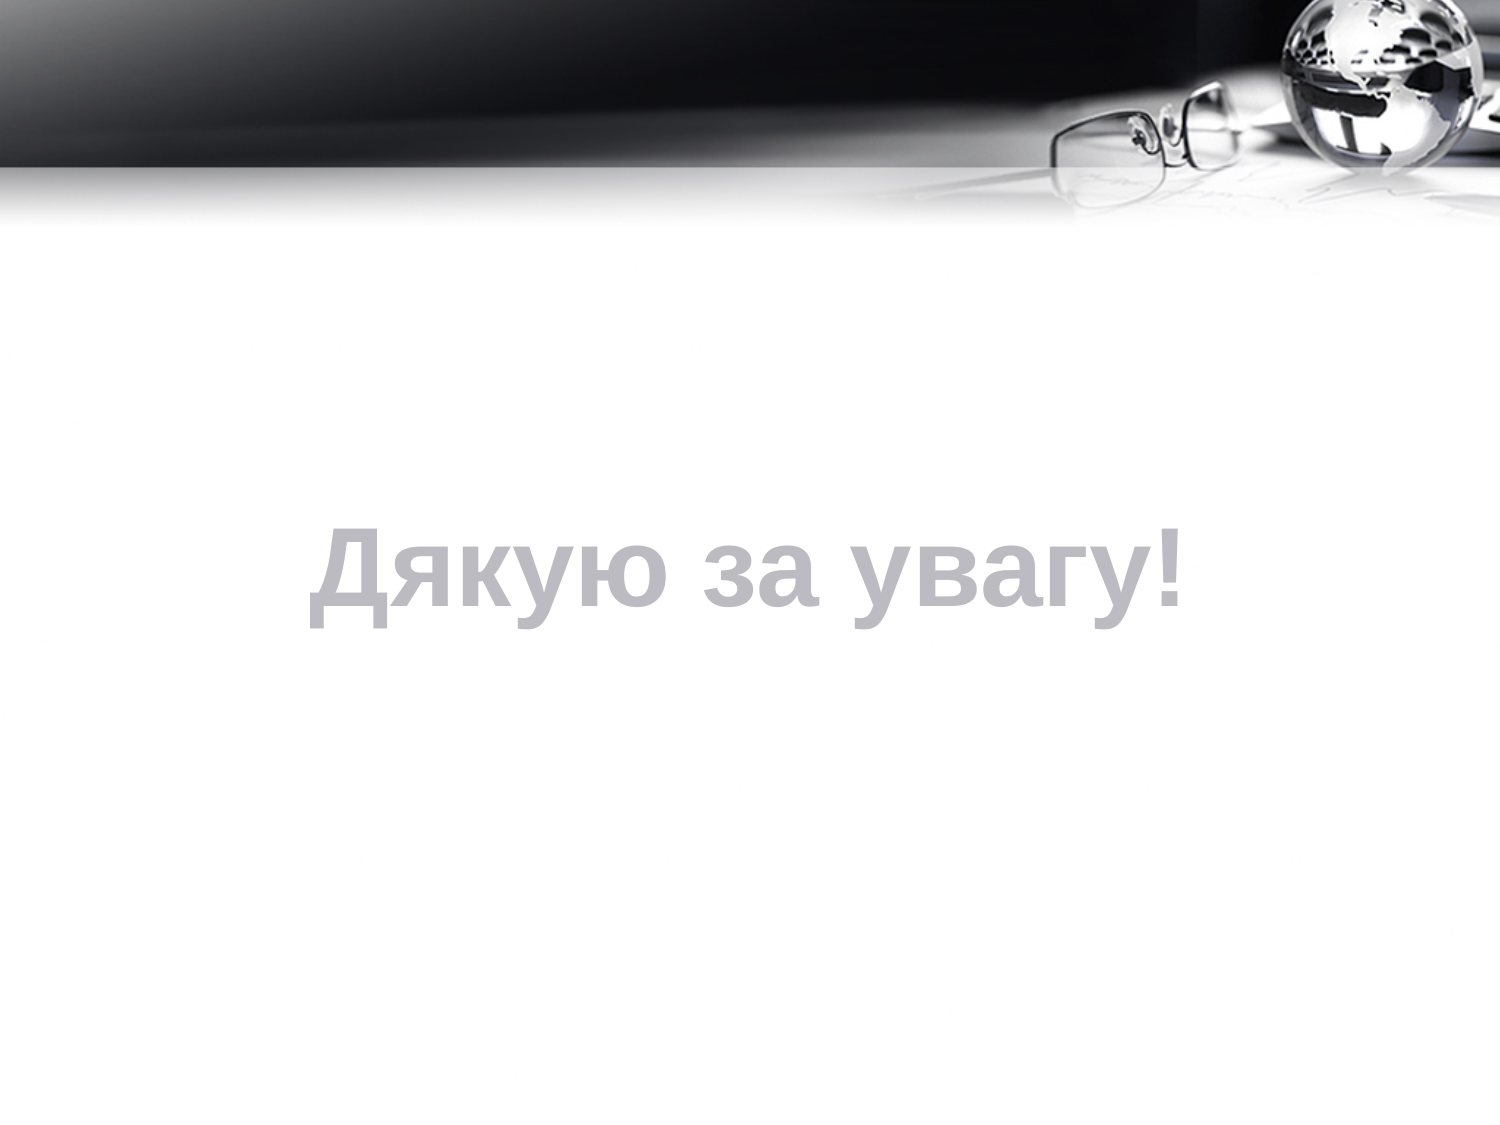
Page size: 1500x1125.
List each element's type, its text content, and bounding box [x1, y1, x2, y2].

picture [0, 0, 1500, 1125]
text_box Дякую за увагу! [294, 486, 1205, 637]
